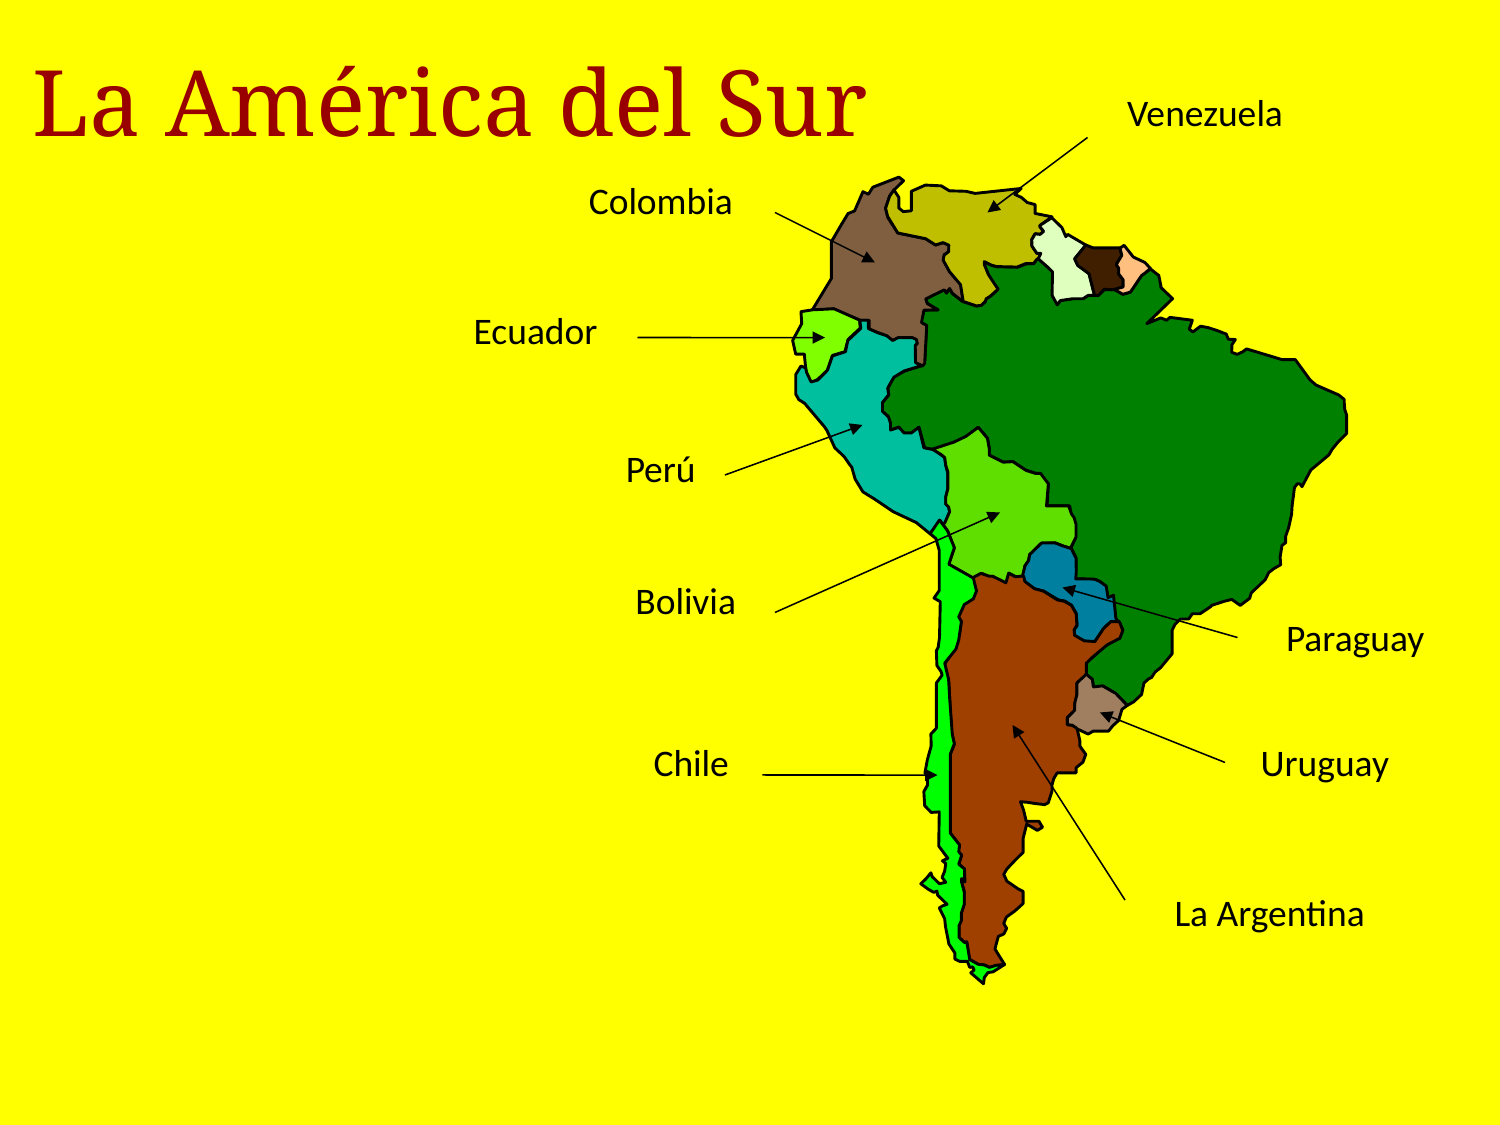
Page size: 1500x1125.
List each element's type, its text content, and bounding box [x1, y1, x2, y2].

text_box [1114, 691, 1143, 706]
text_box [599, 424, 863, 510]
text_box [987, 81, 1326, 213]
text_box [622, 731, 938, 807]
text_box [1067, 691, 1128, 723]
text_box [829, 308, 860, 362]
text_box [1114, 245, 1151, 295]
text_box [597, 512, 1001, 645]
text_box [547, 168, 876, 263]
text_box [932, 427, 1076, 582]
text_box La América del Sur [17, 37, 884, 163]
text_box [437, 299, 826, 376]
text_box [795, 320, 949, 510]
text_box [885, 185, 1045, 306]
text_box [945, 573, 1076, 967]
text_box [883, 260, 1347, 585]
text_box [1012, 724, 1418, 958]
text_box [1022, 542, 1105, 599]
text_box [1031, 221, 1094, 305]
text_box [1074, 245, 1123, 296]
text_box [1099, 712, 1428, 807]
text_box [920, 654, 1005, 984]
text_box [1062, 587, 1464, 682]
text_box [819, 177, 963, 367]
